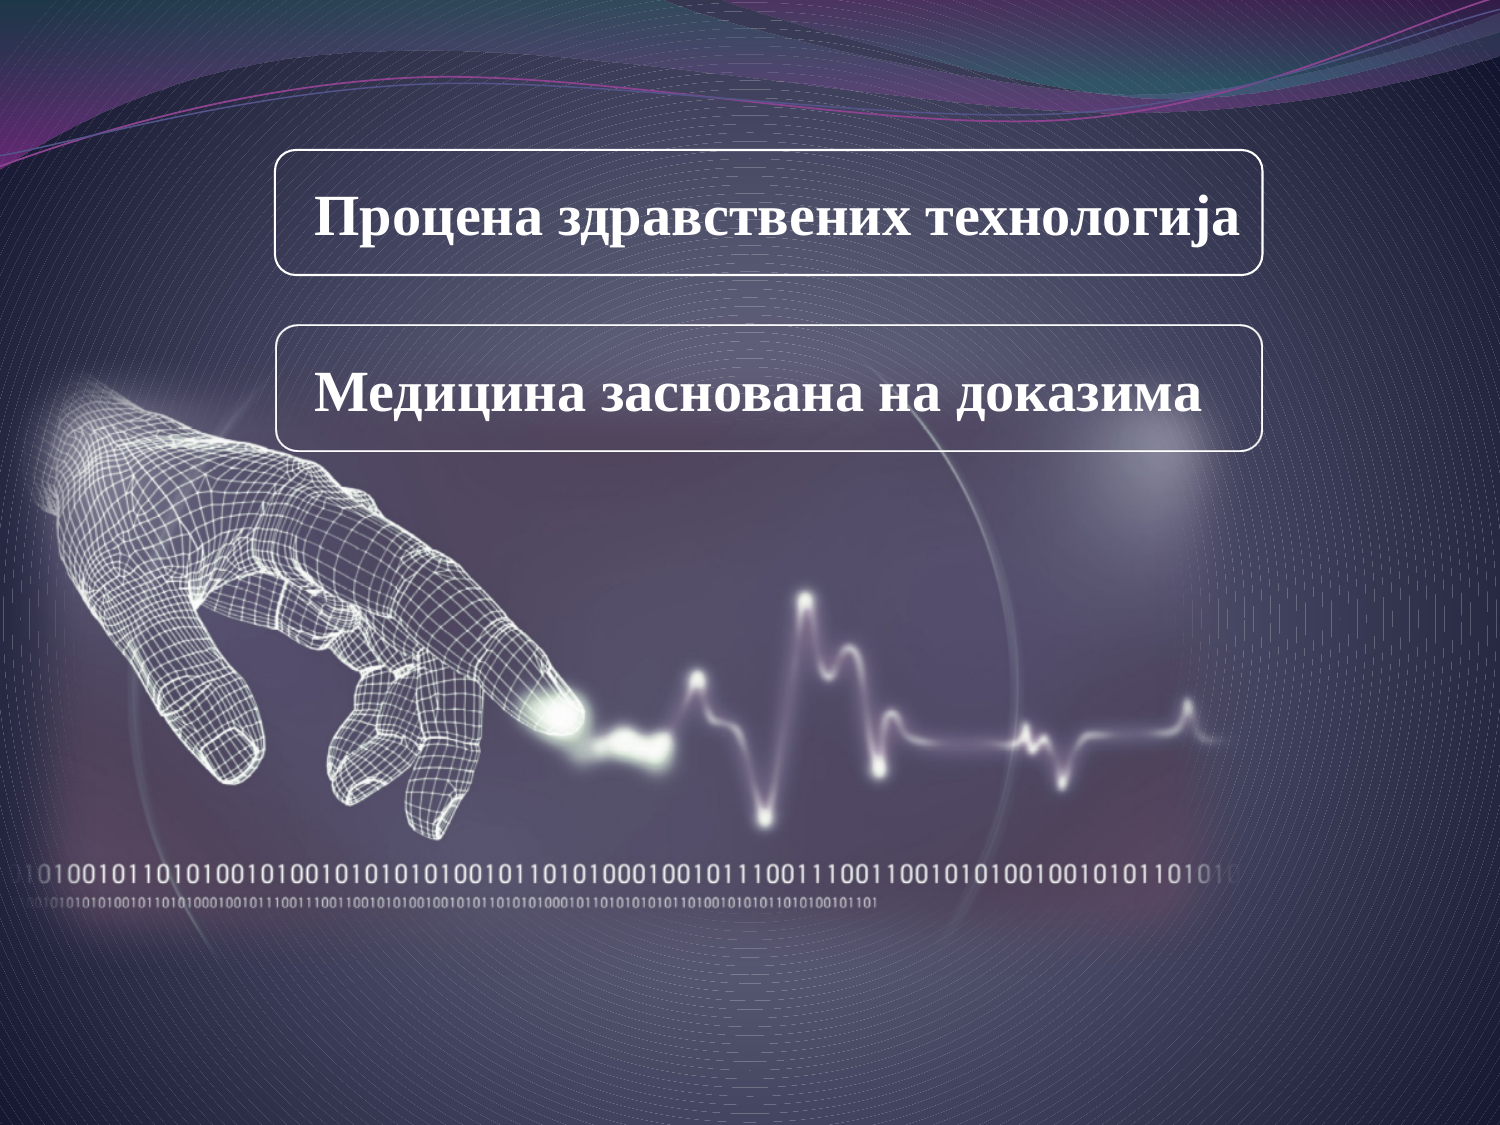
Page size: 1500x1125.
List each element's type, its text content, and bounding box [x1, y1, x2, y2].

text_box Процена здравствених технологија [300, 169, 1300, 255]
text_box [272, 147, 1265, 278]
picture [274, 324, 1263, 453]
picture [56, 409, 1188, 919]
